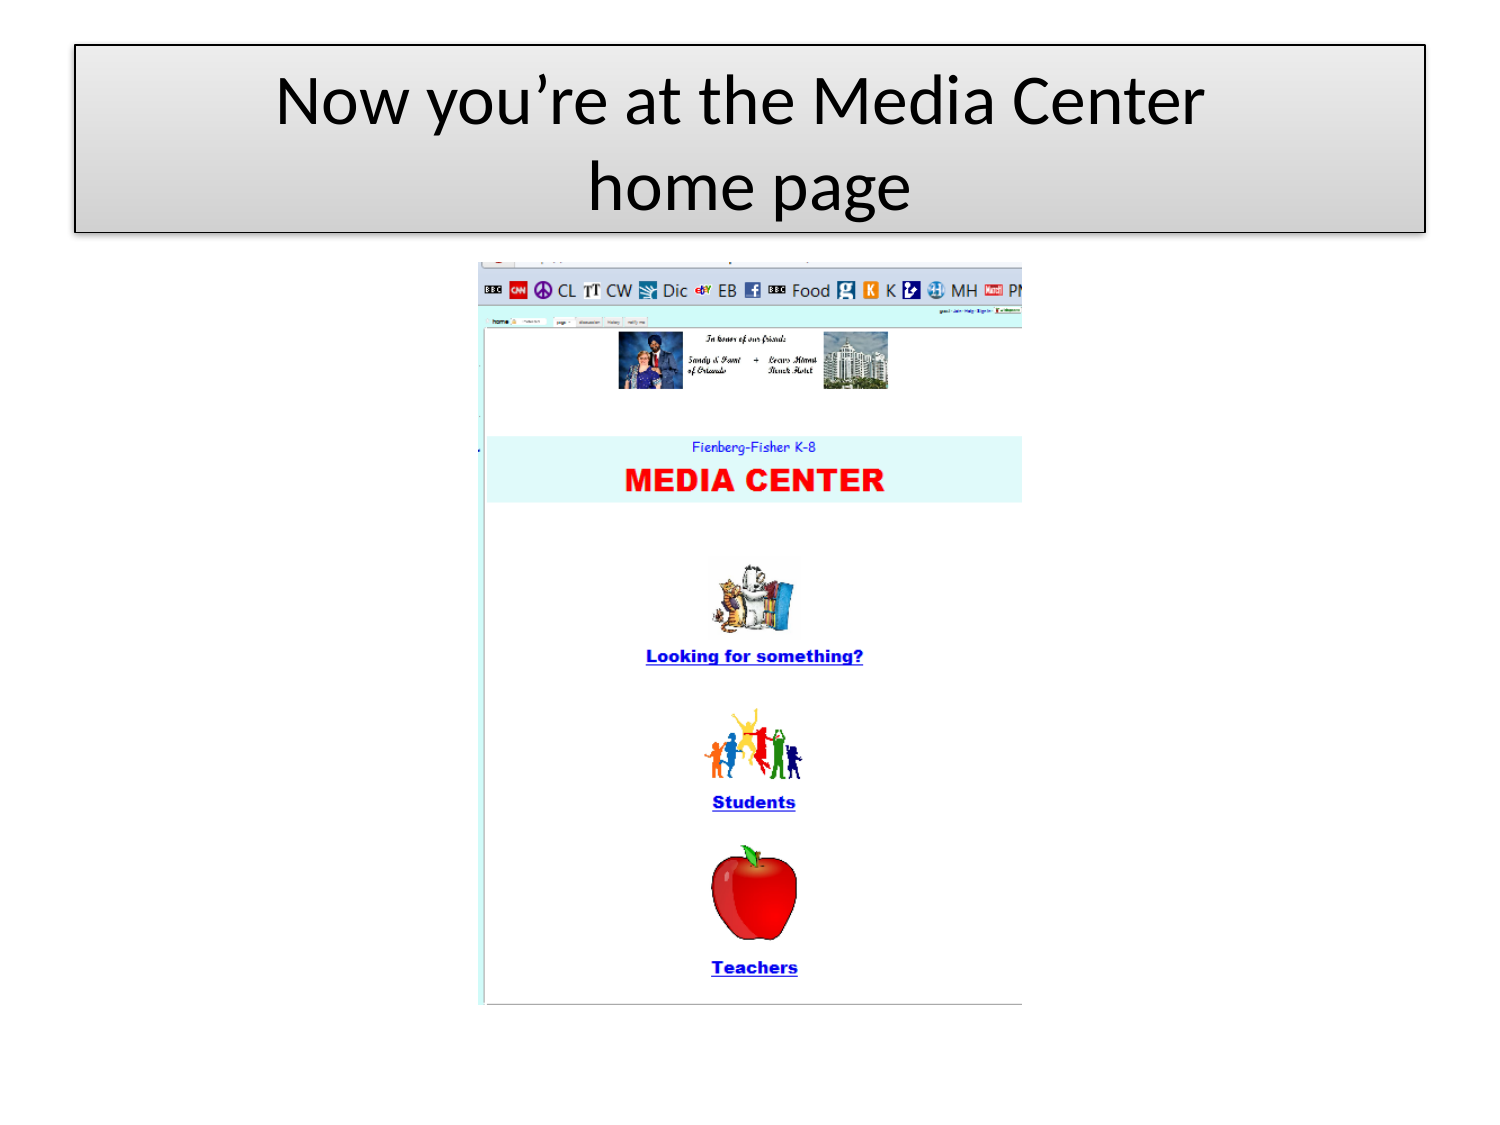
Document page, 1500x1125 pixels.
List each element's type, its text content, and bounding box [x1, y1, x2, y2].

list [478, 262, 1022, 1006]
title Now you’re at the Media Center home page [74, 44, 1426, 233]
